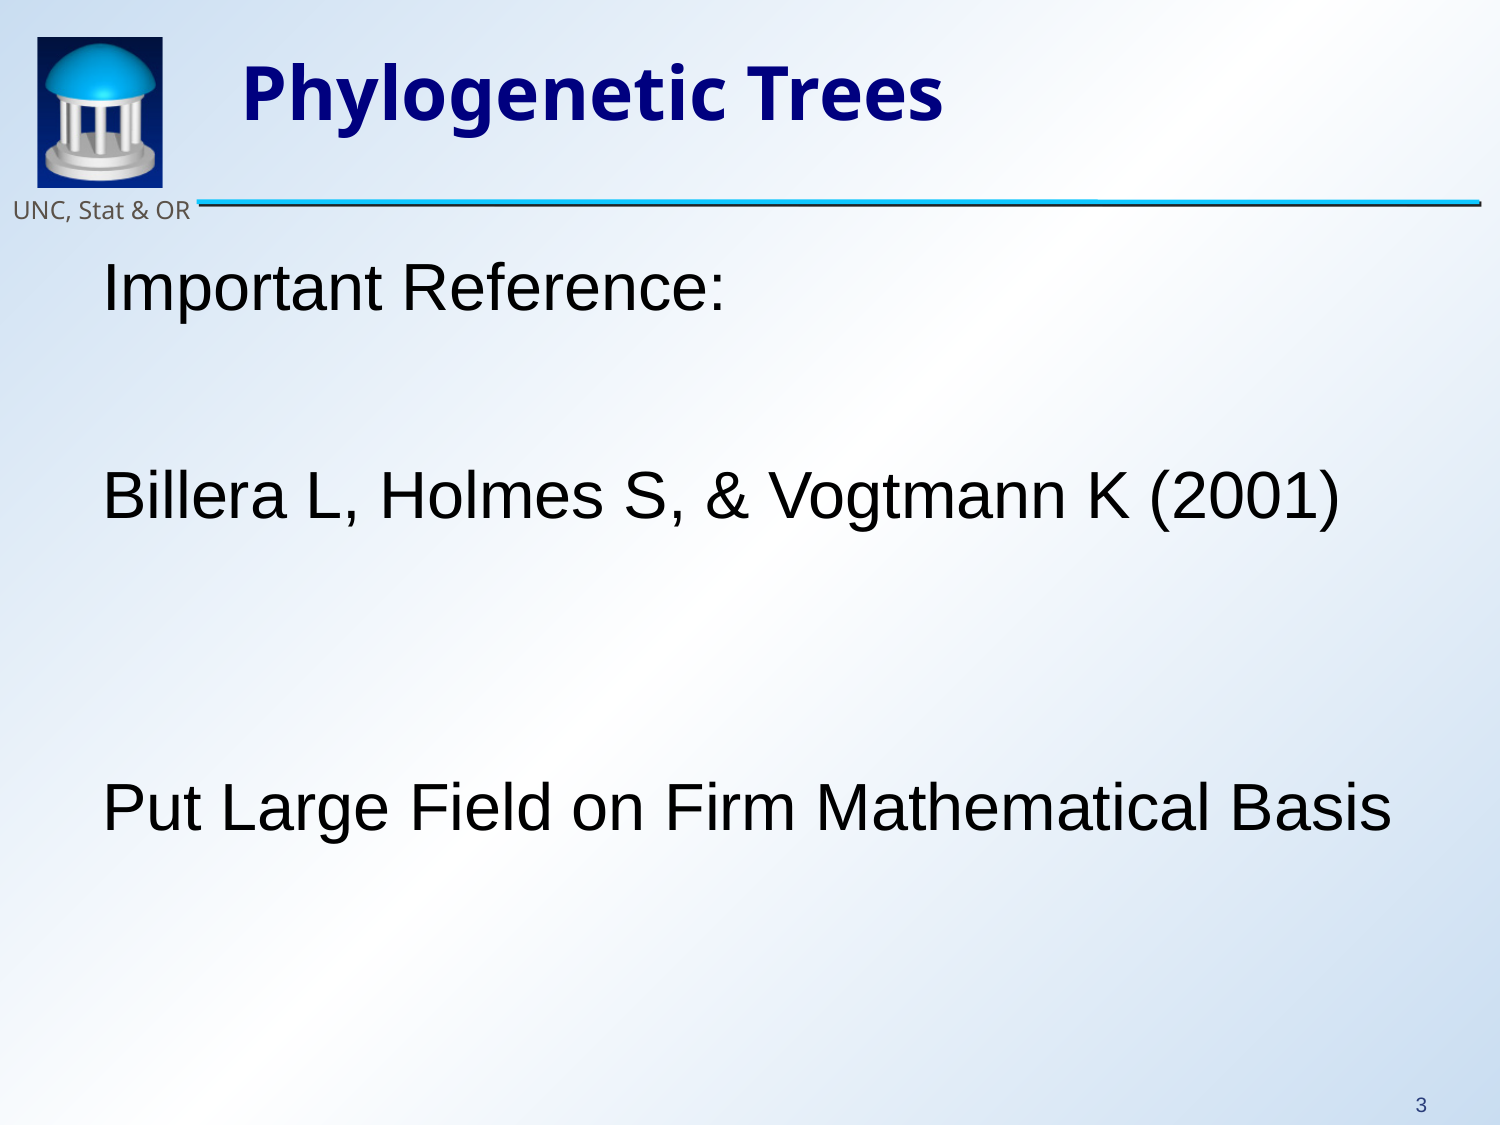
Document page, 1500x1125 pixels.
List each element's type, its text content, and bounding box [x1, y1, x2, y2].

title Phylogenetic Trees [224, 24, 1438, 156]
text_box Important Reference: Billera L, Holmes S, & Vogtmann K (2001) Put Large Field on Firm Mathematical Basis [87, 212, 1450, 851]
